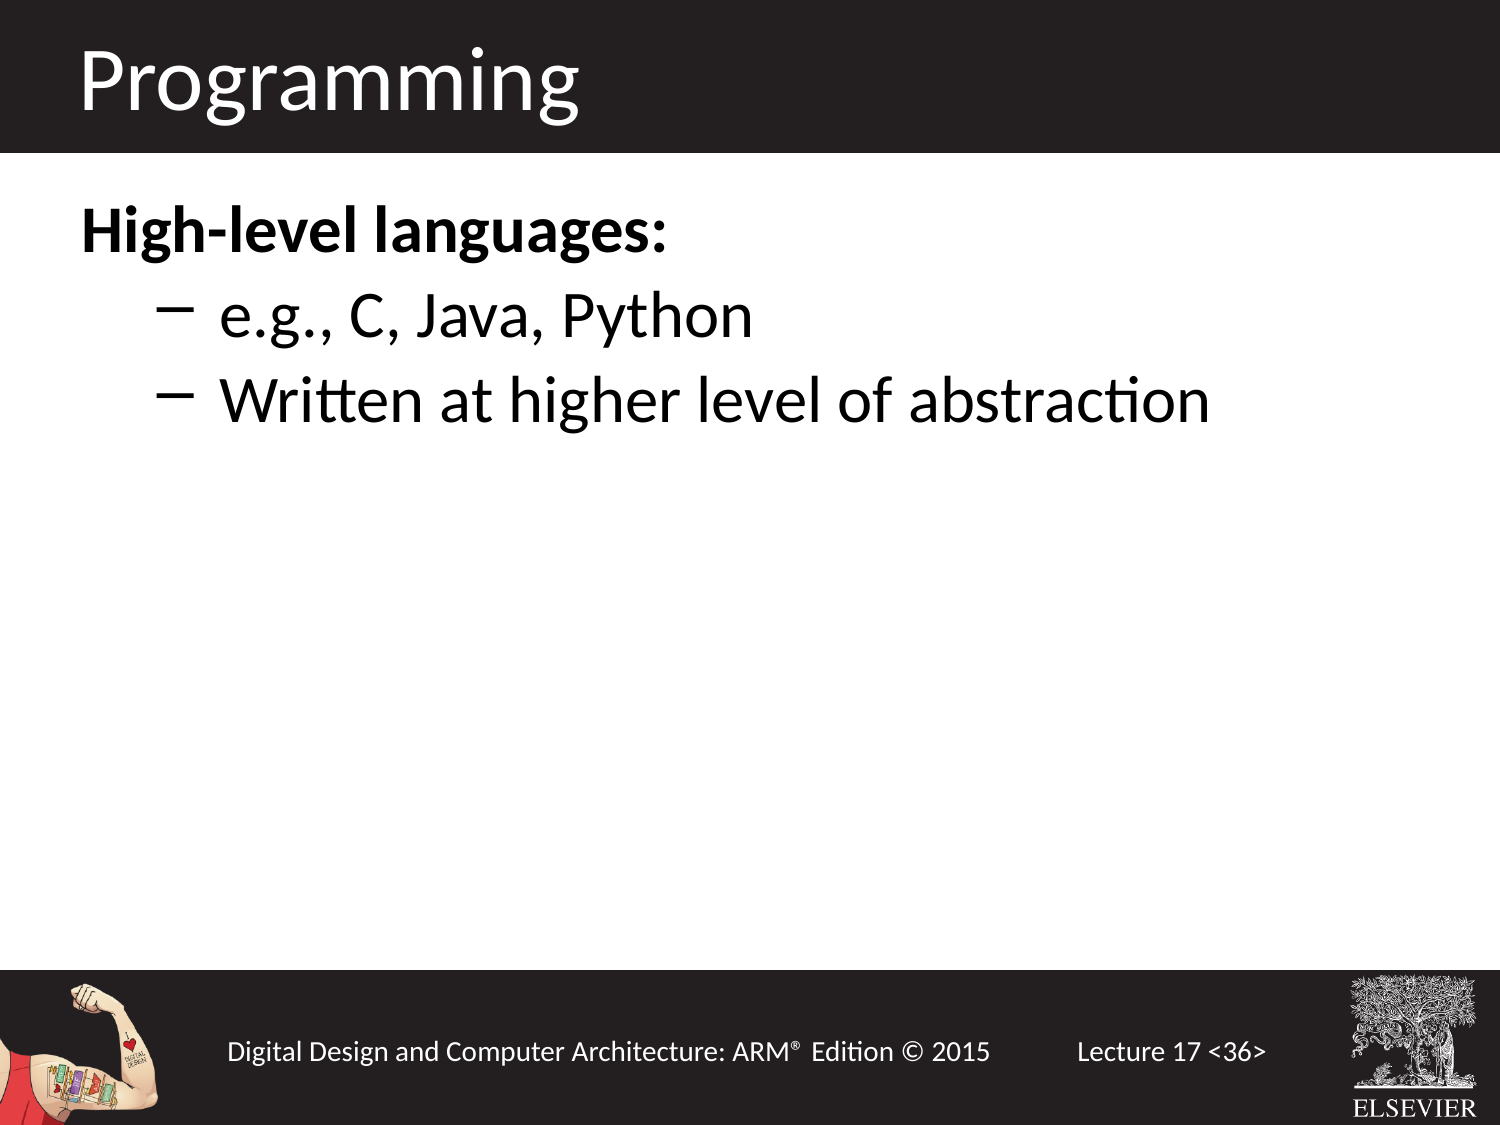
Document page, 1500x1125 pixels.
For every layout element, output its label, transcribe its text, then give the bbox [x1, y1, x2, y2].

picture [0, 979, 163, 1125]
text_box High-level languages: e.g., C, Java, Python Written at higher level of abstraction [67, 187, 1330, 1000]
text_box Programming [63, 11, 1364, 136]
picture [1350, 974, 1477, 1117]
